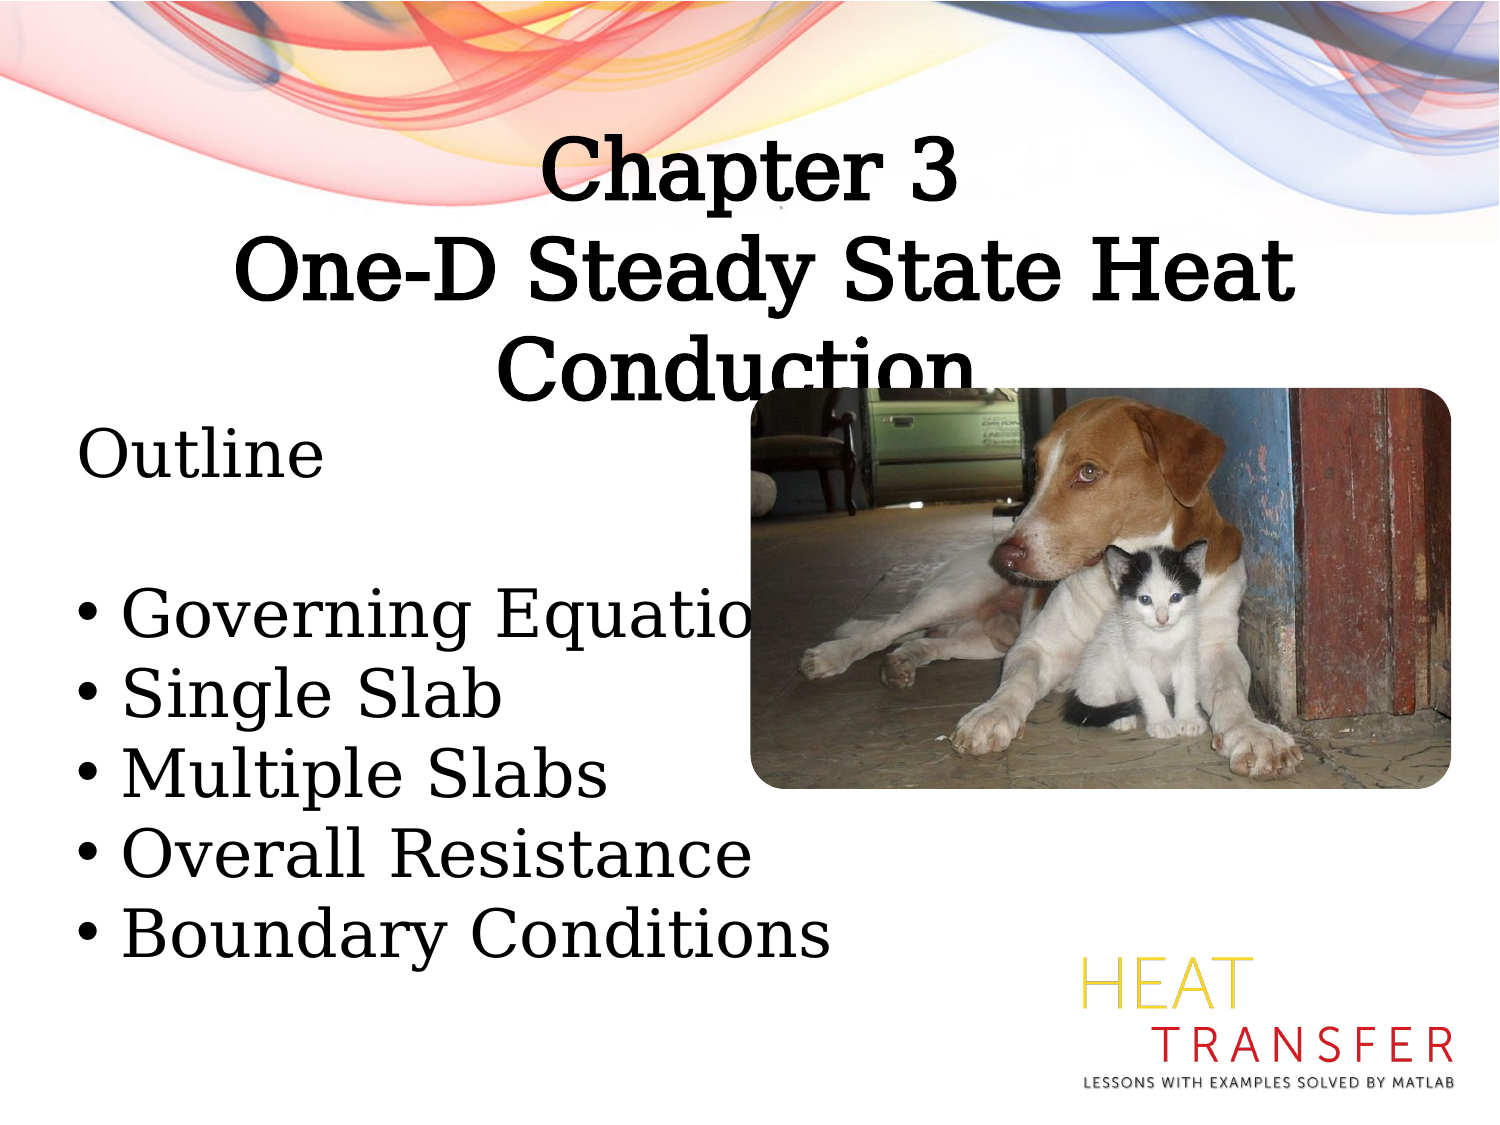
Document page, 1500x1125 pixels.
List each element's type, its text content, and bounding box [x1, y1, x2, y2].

picture [0, 1, 1499, 243]
text_box Outline Governing Equation Single Slab Multiple Slabs Overall Resistance Boundary Conditions [61, 403, 1084, 978]
picture [1075, 946, 1464, 1093]
text_box Chapter 3 One-D Steady State Heat Conduction [61, 108, 1440, 403]
picture [750, 387, 1452, 790]
